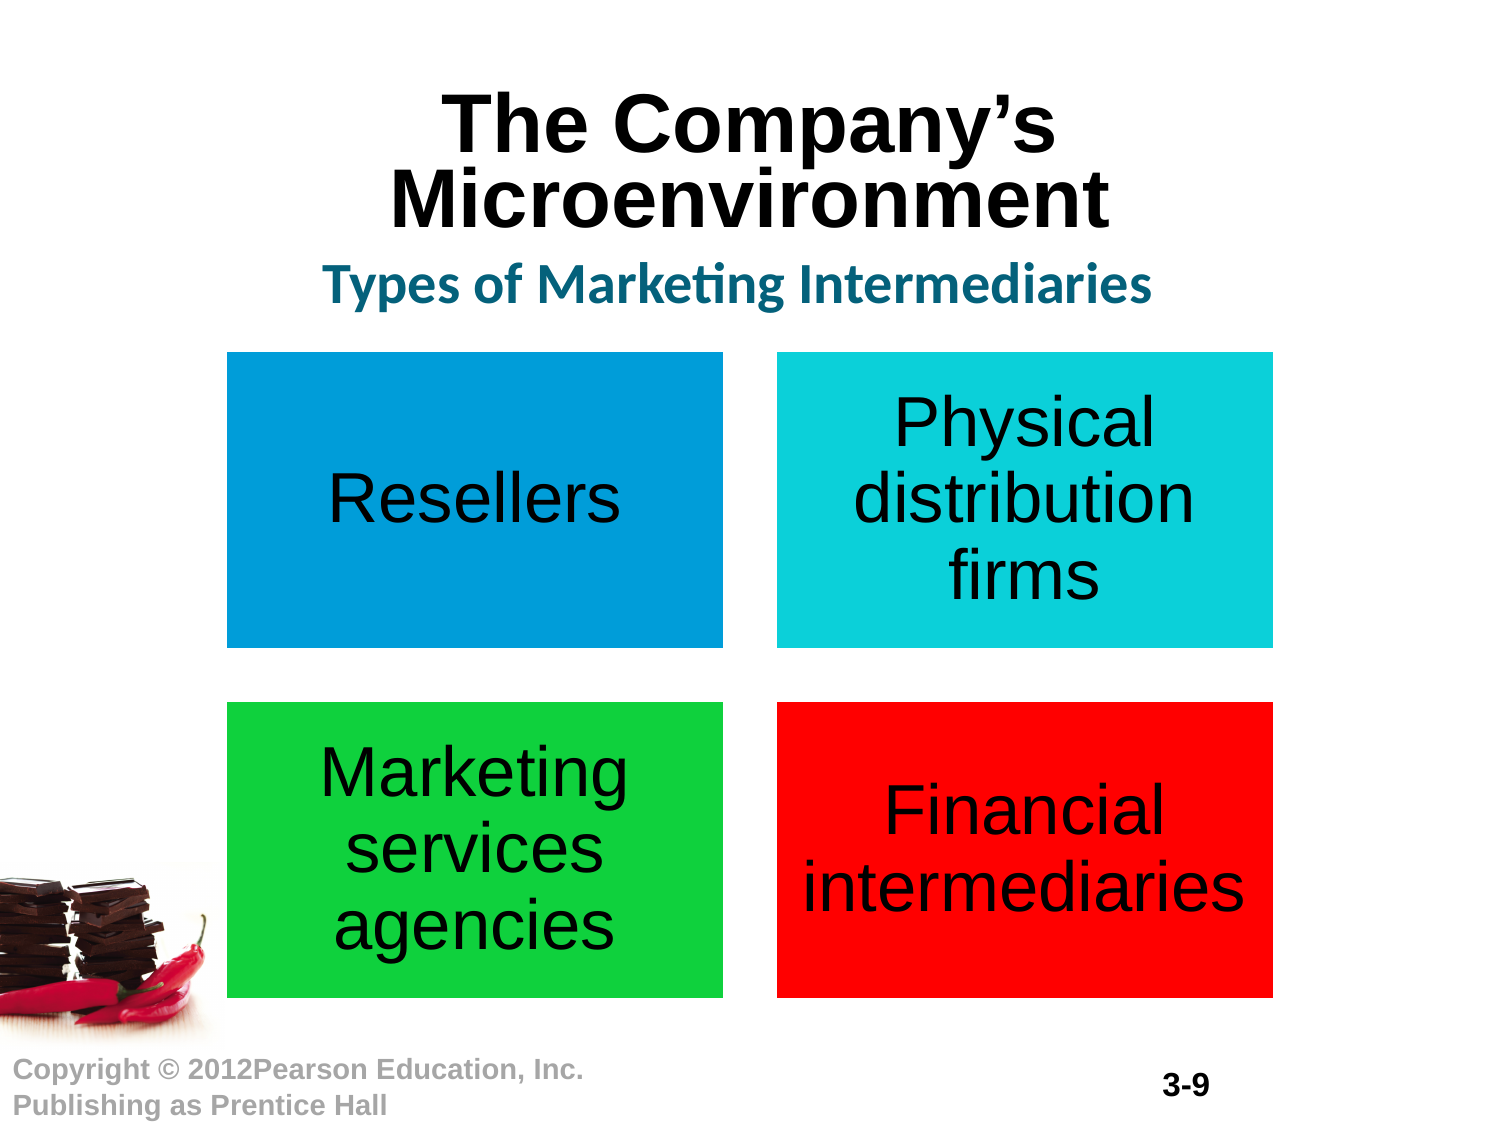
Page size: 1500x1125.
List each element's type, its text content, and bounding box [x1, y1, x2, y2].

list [124, 349, 1376, 1001]
picture [0, 862, 225, 1050]
list Types of Marketing Intermediaries [149, 237, 1326, 301]
title The Company’s Microenvironment [112, 37, 1388, 226]
